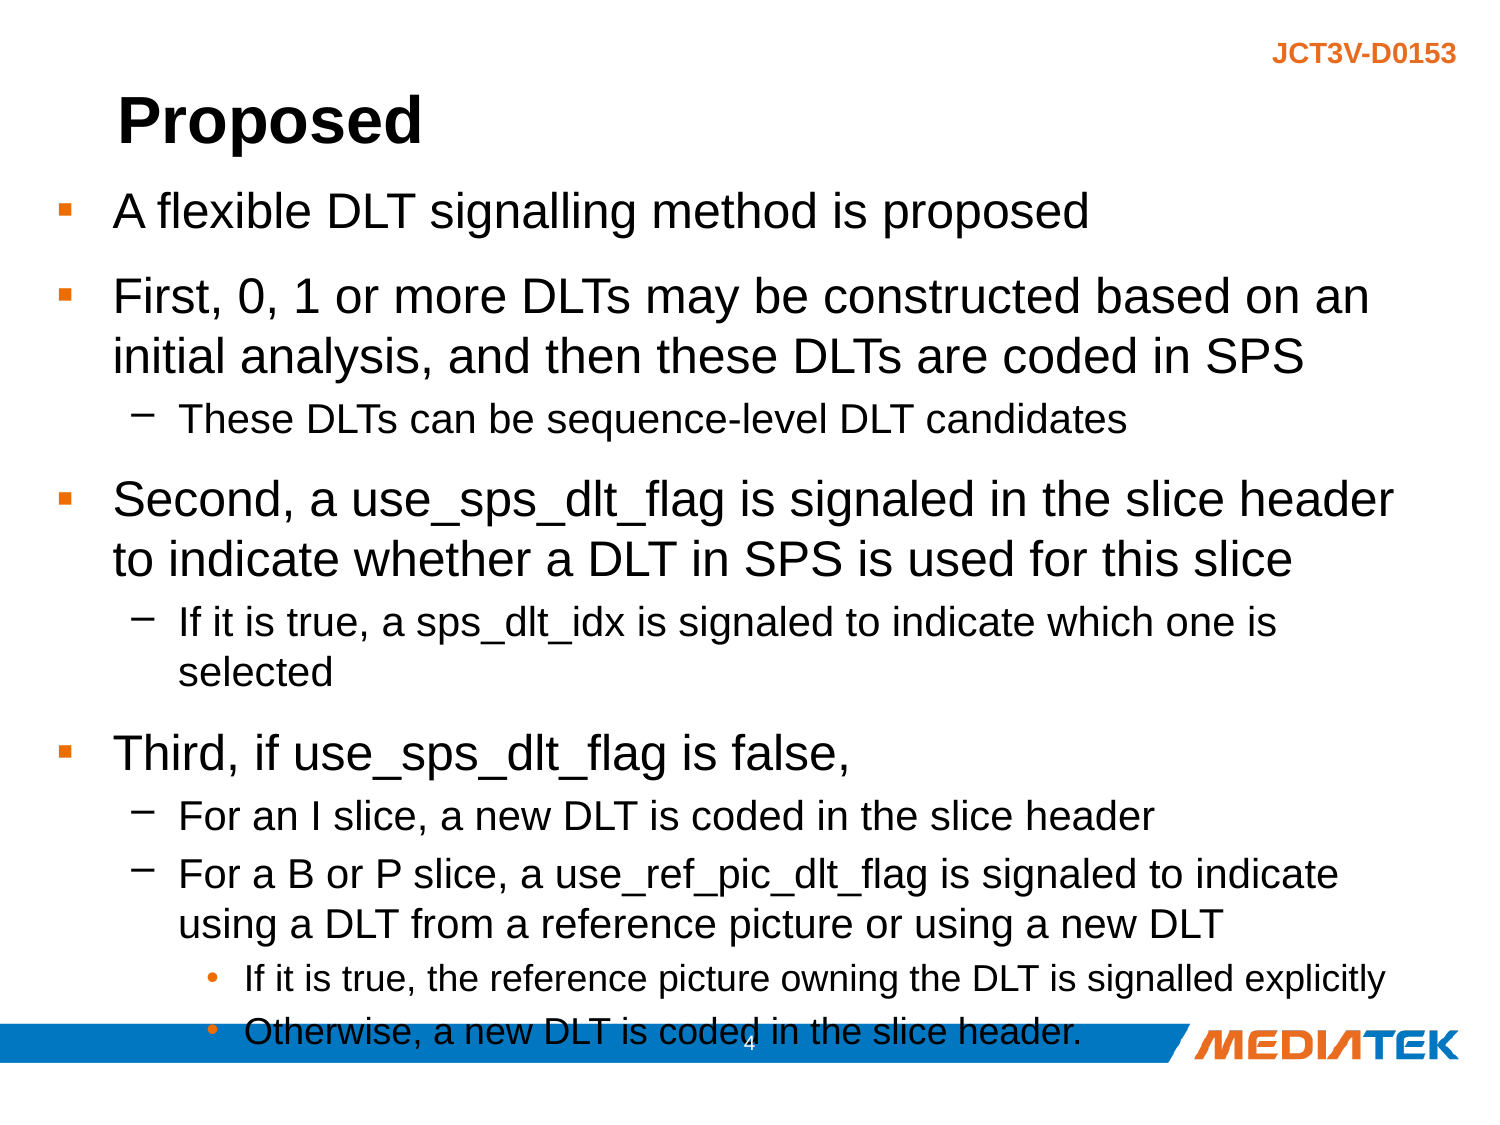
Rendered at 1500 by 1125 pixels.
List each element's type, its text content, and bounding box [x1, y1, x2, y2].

picture [789, 1023, 1459, 1063]
picture [0, 1023, 711, 1063]
list A flexible DLT signalling method is proposed First, 0, 1 or more DLTs may be constructed based on an initial analysis, and then these DLTs are coded in SPS These DLTs can be sequence-level DLT candidates Second, a use_sps_dlt_flag is signaled in the slice header to indicate whether a DLT in SPS is used for this slice If it is true, a sps_dlt_idx is signaled to indicate which one is selected Third, if use_sps_dlt_flag is false, For an I slice, a new DLT is coded in the slice header For a B or P slice, a use_ref_pic_dlt_flag is signaled to indicate using a DLT from a reference picture or using a new DLT If it is true, the reference picture owning the DLT is signalled explicitly Otherwise, a new DLT is coded in the slice header. [41, 170, 1459, 998]
title Proposed [101, 62, 1425, 170]
slide_number 3 [711, 1022, 789, 1090]
